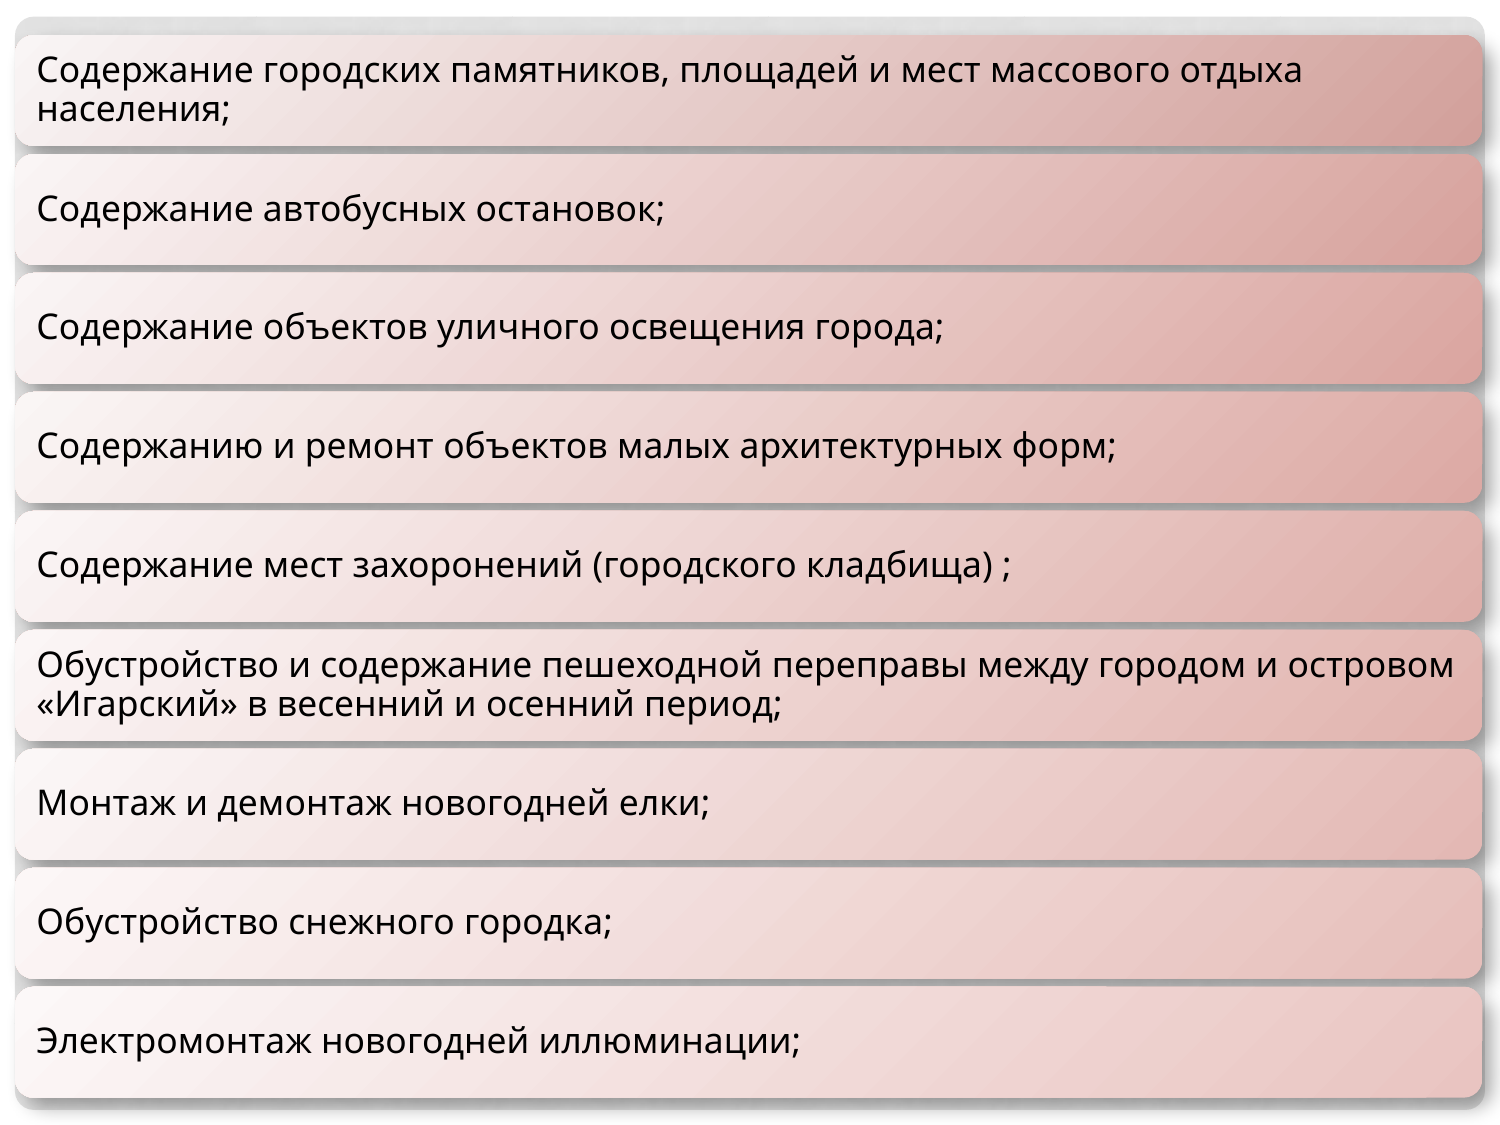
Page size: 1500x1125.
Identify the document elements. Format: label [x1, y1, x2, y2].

text_box [14, 18, 1483, 1114]
